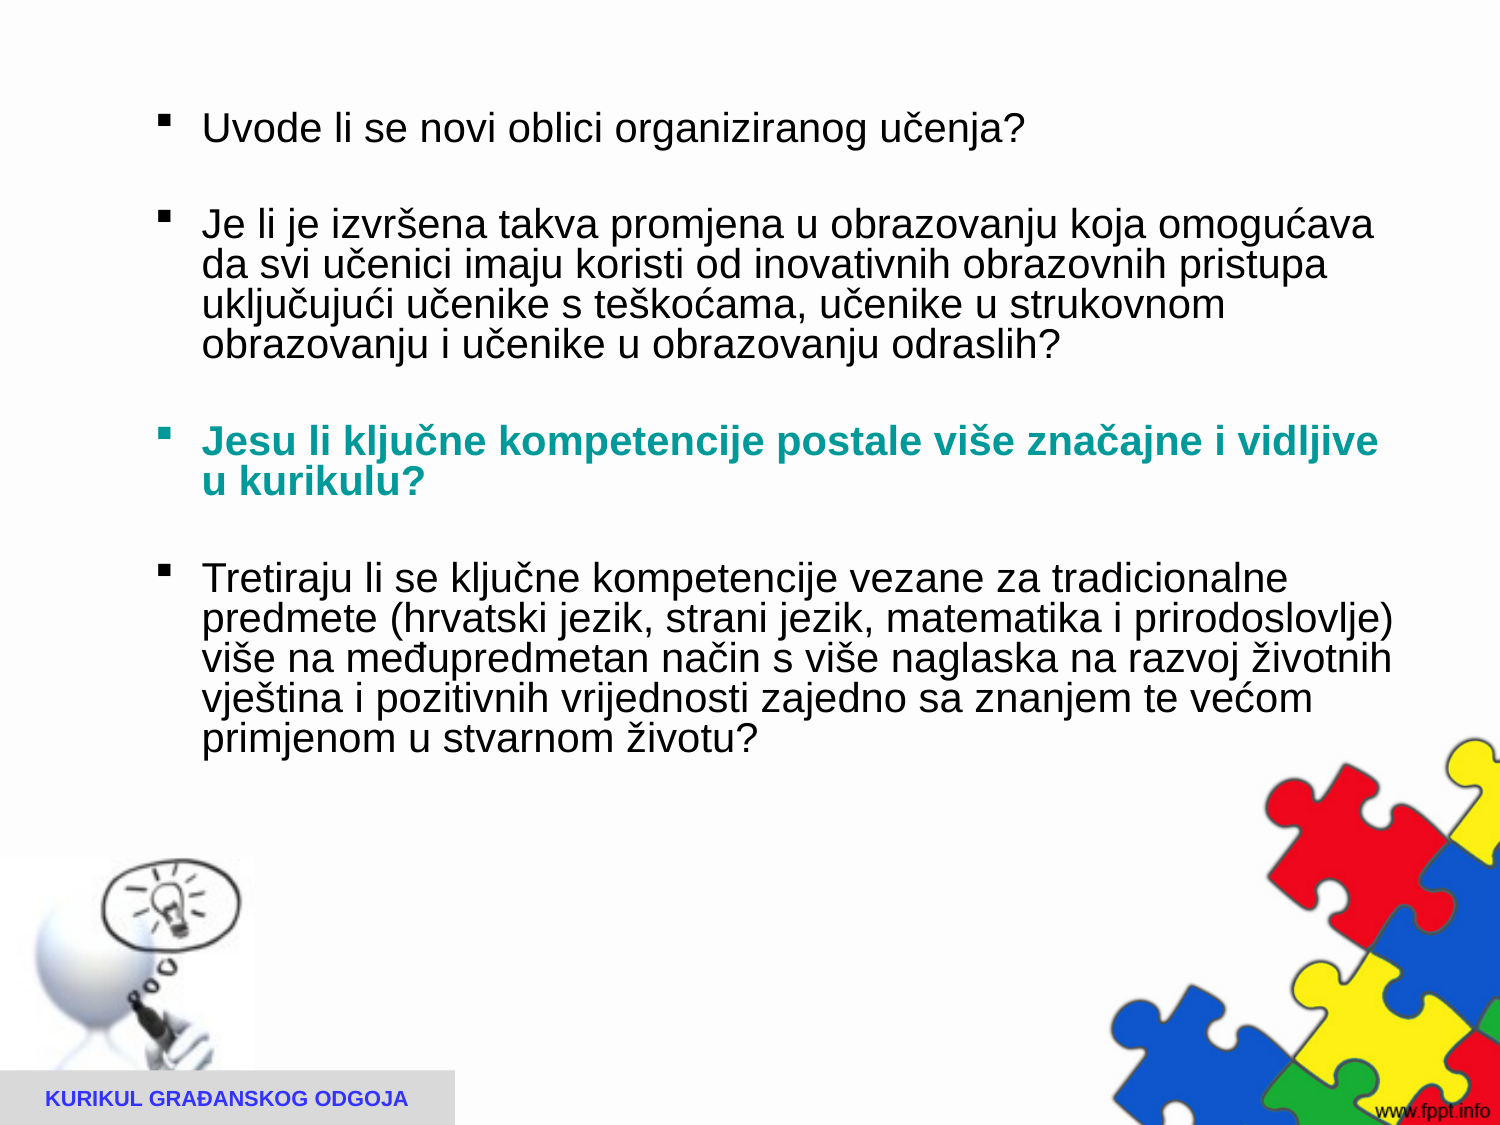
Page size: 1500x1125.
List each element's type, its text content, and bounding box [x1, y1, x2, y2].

list Uvode li se novi oblici organiziranog učenja? Je li je izvršena takva promjena u obrazovanju koja omogućava da svi učenici imaju koristi od inovativnih obrazovnih pristupa uključujući učenike s teškoćama, učenike u strukovnom obrazovanju i učenike u obrazovanju odraslih? Jesu li ključne kompetencije postale više značajne i vidljive u kurikulu? Tretiraju li se ključne kompetencije vezane za tradicionalne predmete (hrvatski jezik, strani jezik, matematika i prirodoslovlje) više na međupredmetan način s više naglaska na razvoj životnih vještina i pozitivnih vrijednosti zajedno sa znanjem te većom primjenom u stvarnom životu? [64, 54, 1416, 1024]
text_box KURIKUL GRAĐANSKOG ODGOJA [259, 1070, 455, 1125]
picture [0, 0, 1500, 1125]
